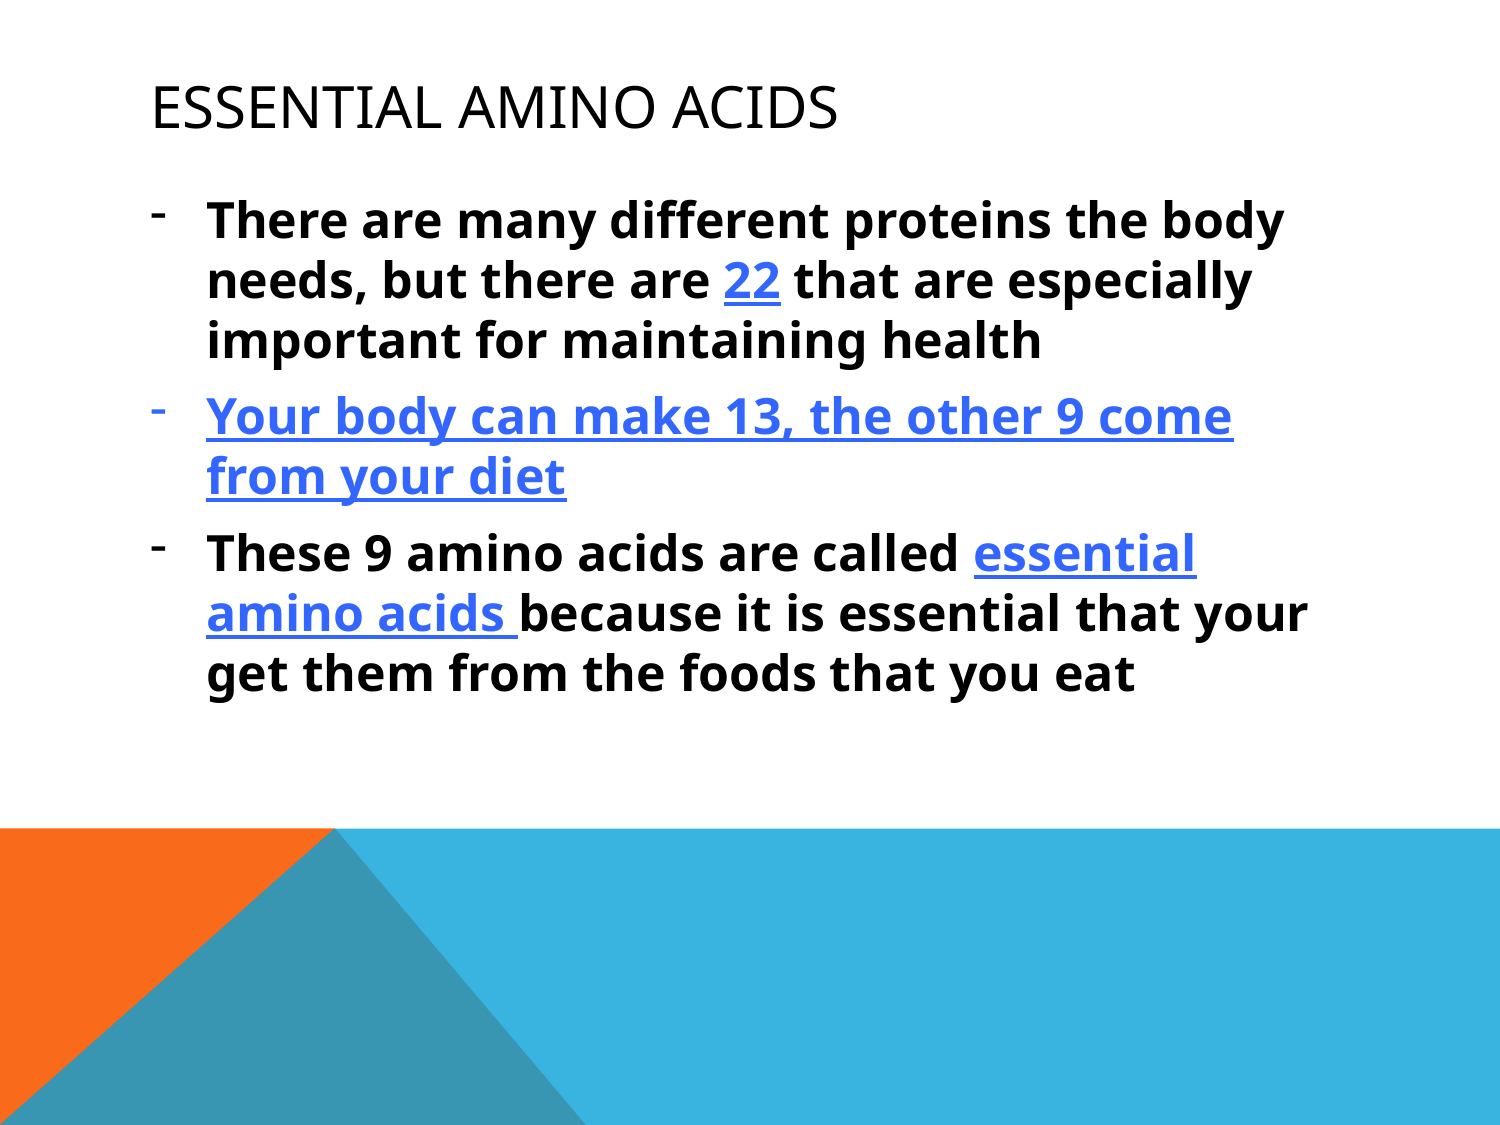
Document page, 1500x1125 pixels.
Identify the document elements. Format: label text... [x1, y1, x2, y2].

title Essential amino acids [135, 60, 1369, 150]
list There are many different proteins the body needs, but there are 22 that are especially important for maintaining health Your body can make 13, the other 9 come from your diet These 9 amino acids are called essential amino acids because it is essential that your get them from the foods that you eat [135, 180, 1369, 768]
